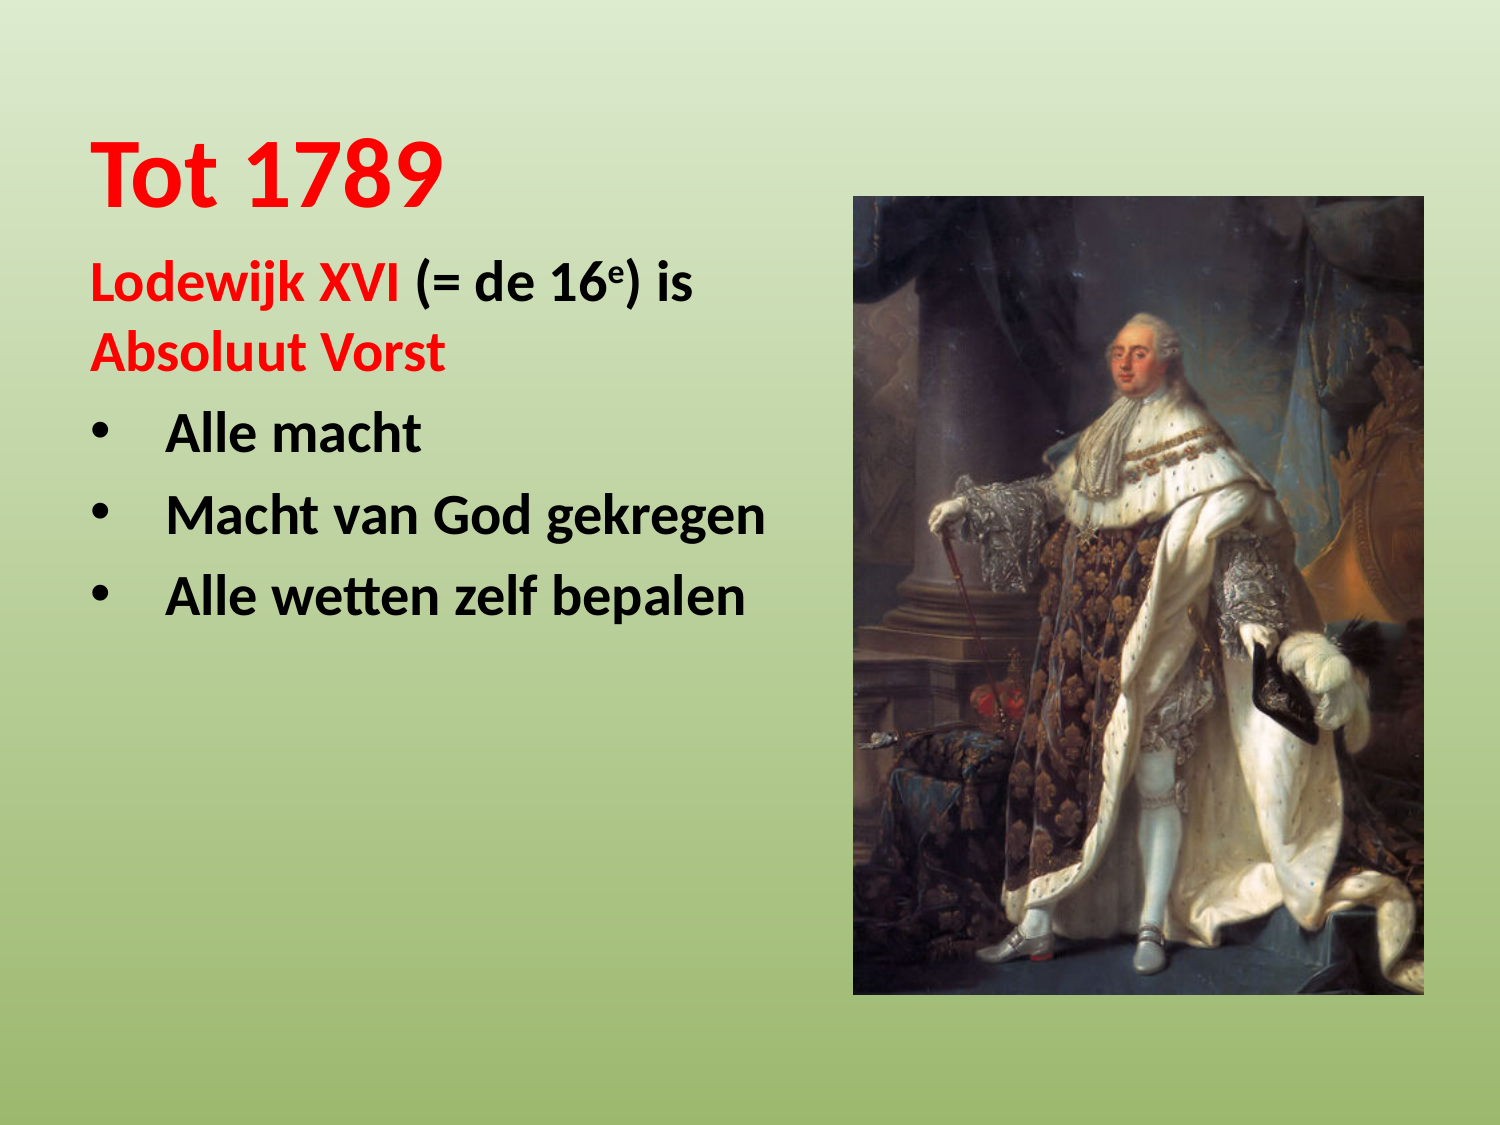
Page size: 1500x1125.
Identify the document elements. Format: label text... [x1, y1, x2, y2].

list Lodewijk XVI (= de 16e) is Absoluut Vorst Alle macht Macht van God gekregen Alle wetten zelf bepalen [75, 235, 786, 1005]
title Tot 1789 [75, 44, 569, 235]
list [853, 195, 1424, 995]
